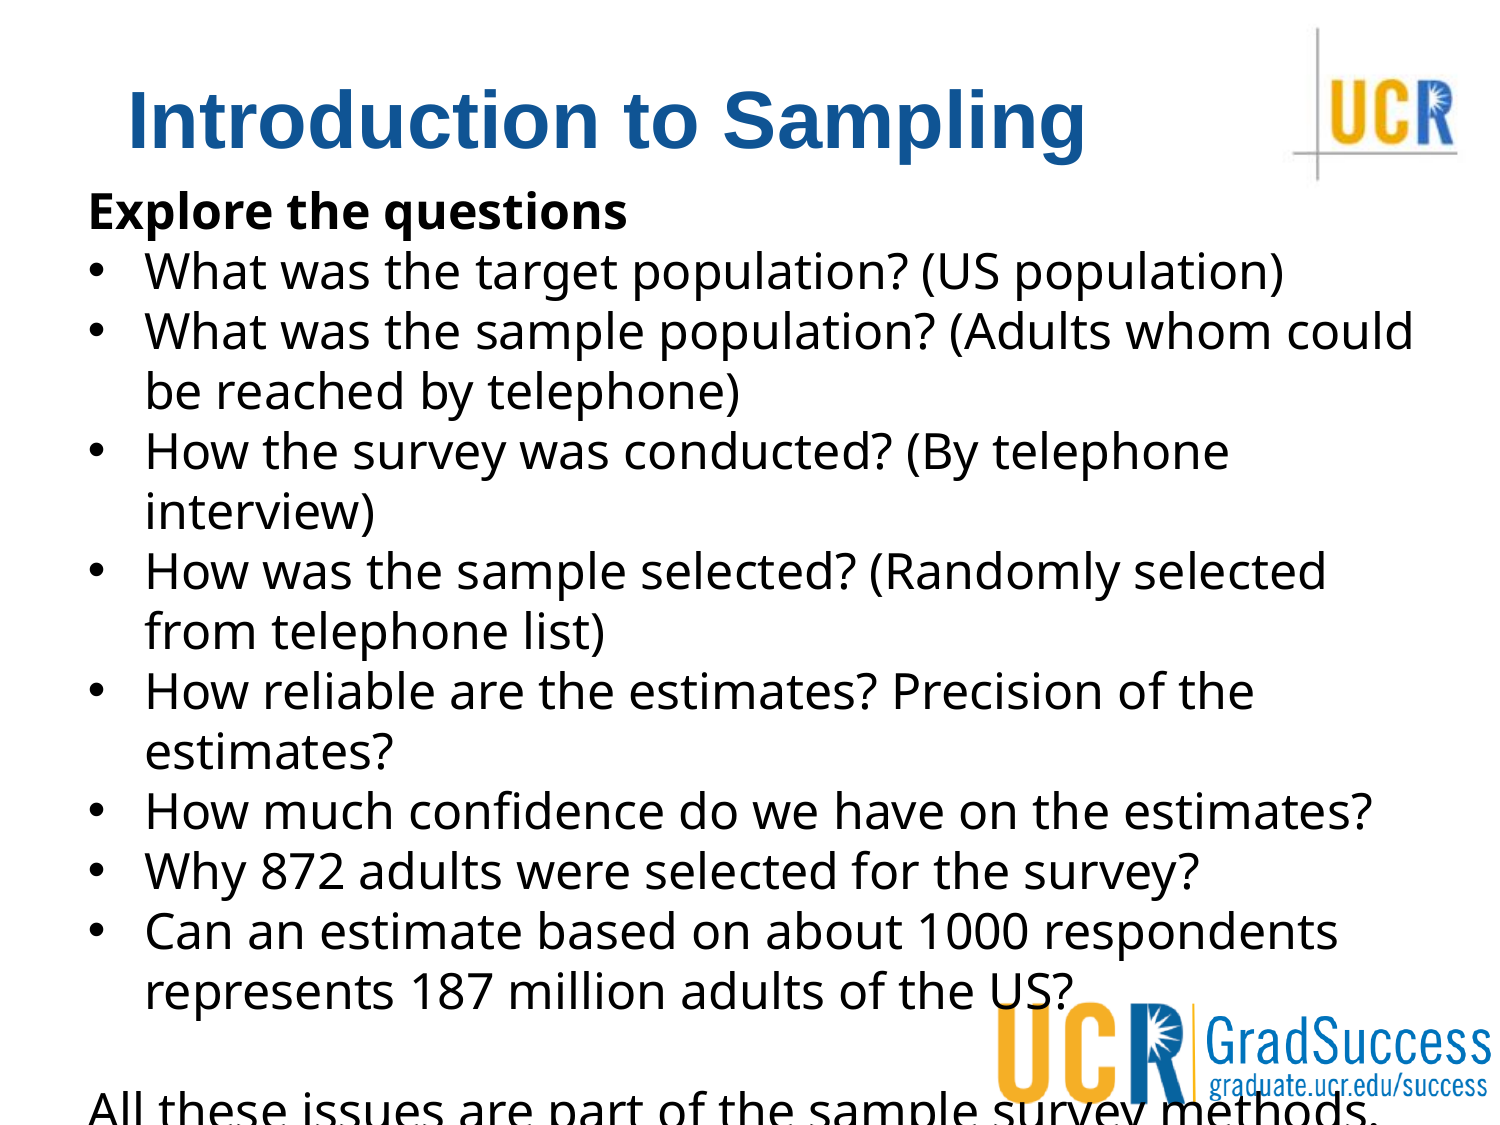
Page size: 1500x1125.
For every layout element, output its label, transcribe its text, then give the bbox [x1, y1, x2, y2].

text_box Explore the questions What was the target population? (US population) What was the sample population? (Adults whom could be reached by telephone) How the survey was conducted? (By telephone interview) How was the sample selected? (Randomly selected from telephone list) How reliable are the estimates? Precision of the estimates? How much confidence do we have on the estimates? Why 872 adults were selected for the survey? Can an estimate based on about 1000 respondents represents 187 million adults of the US? All these issues are part of the sample survey methods. [73, 171, 1470, 1125]
picture [1282, 0, 1500, 196]
title Introduction to Sampling [112, 13, 1388, 171]
